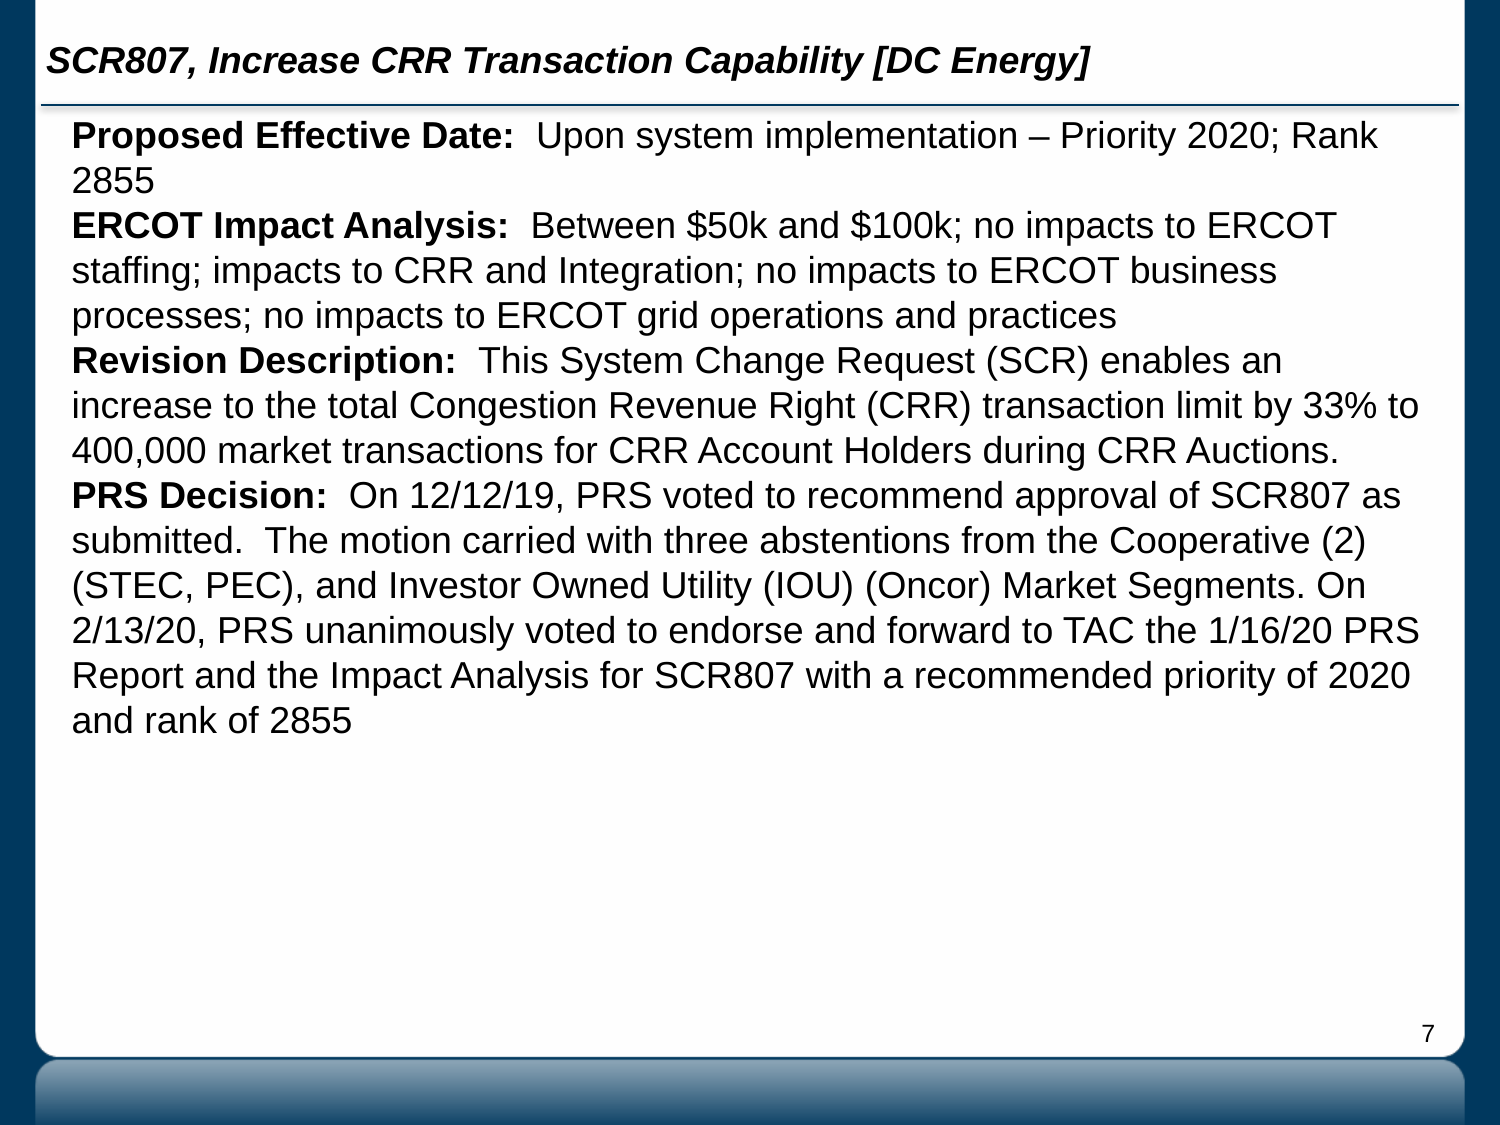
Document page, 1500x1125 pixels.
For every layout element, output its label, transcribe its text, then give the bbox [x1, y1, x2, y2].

text_box Proposed Effective Date: Upon system implementation – Priority 2020; Rank 2855 ERCOT Impact Analysis: Between $50k and $100k; no impacts to ERCOT staffing; impacts to CRR and Integration; no impacts to ERCOT business processes; no impacts to ERCOT grid operations and practices Revision Description: This System Change Request (SCR) enables an increase to the total Congestion Revenue Right (CRR) transaction limit by 33% to 400,000 market transactions for CRR Account Holders during CRR Auctions. PRS Decision: On 12/12/19, PRS voted to recommend approval of SCR807 as submitted. The motion carried with three abstentions from the Cooperative (2) (STEC, PEC), and Investor Owned Utility (IOU) (Oncor) Market Segments. On 2/13/20, PRS unanimously voted to endorse and forward to TAC the 1/16/20 PRS Report and the Impact Analysis for SCR807 with a recommended priority of 2020 and rank of 2855 [56, 103, 1448, 749]
picture [35, 0, 1465, 1125]
title SCR807, Increase CRR Transaction Capability [DC Energy] [31, 20, 1464, 97]
